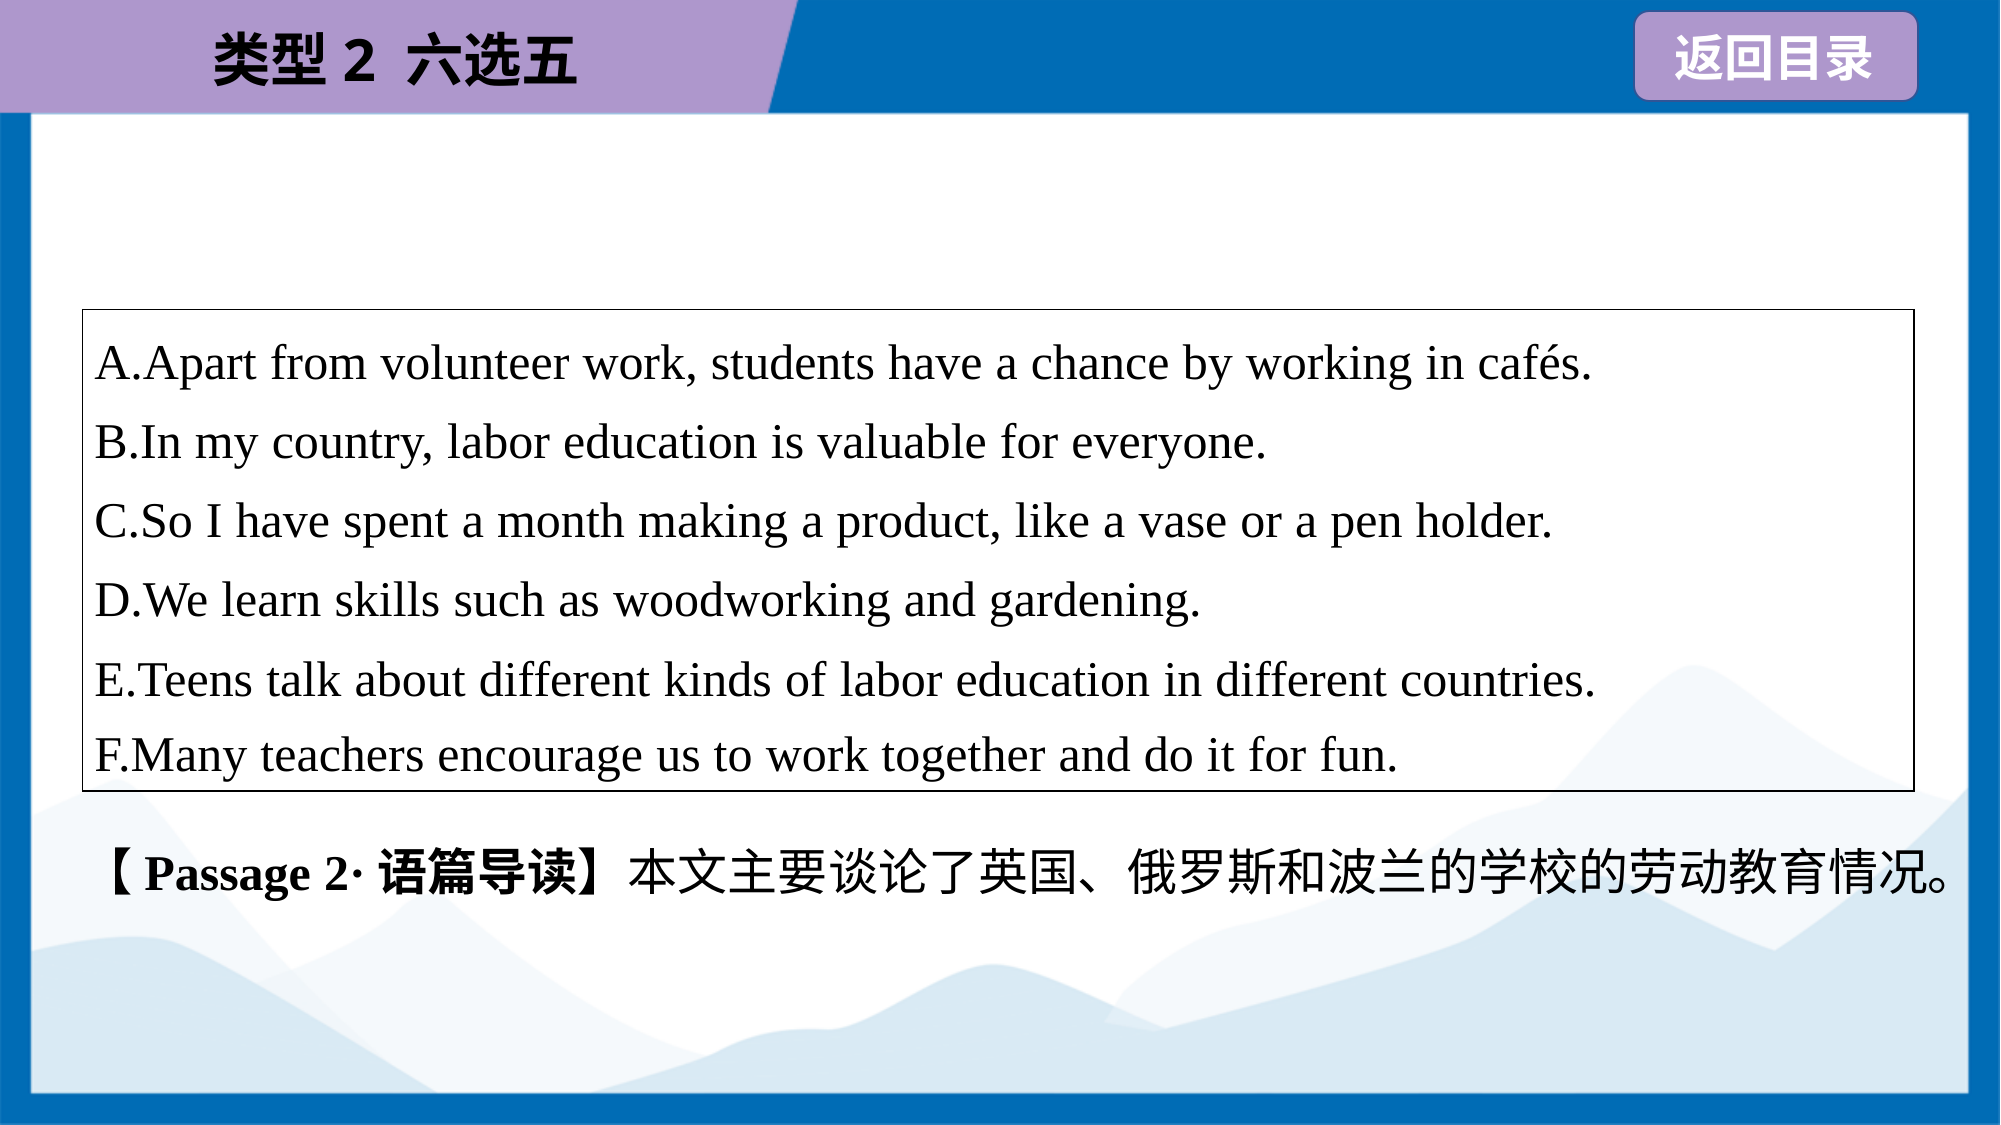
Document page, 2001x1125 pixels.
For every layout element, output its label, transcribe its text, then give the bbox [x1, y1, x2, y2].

text_box 【Passage 2·语篇导读】本文主要谈论了英国、俄罗斯和波兰的学校的劳动教育情况。 [82, 812, 1917, 891]
table_header A.Apart from volunteer work, students have a chance by working in cafés. B.In my country, labor education is valuable for everyone. C.So I have spent a month making a product, like a vase or a pen holder. D.We learn skills such as woodworking and gardening. E.Teens talk about different kinds of labor education in different countries. F.Many teachers encourage us to work together and do it for fun. [83, 310, 1913, 790]
picture [0, 0, 2000, 1125]
